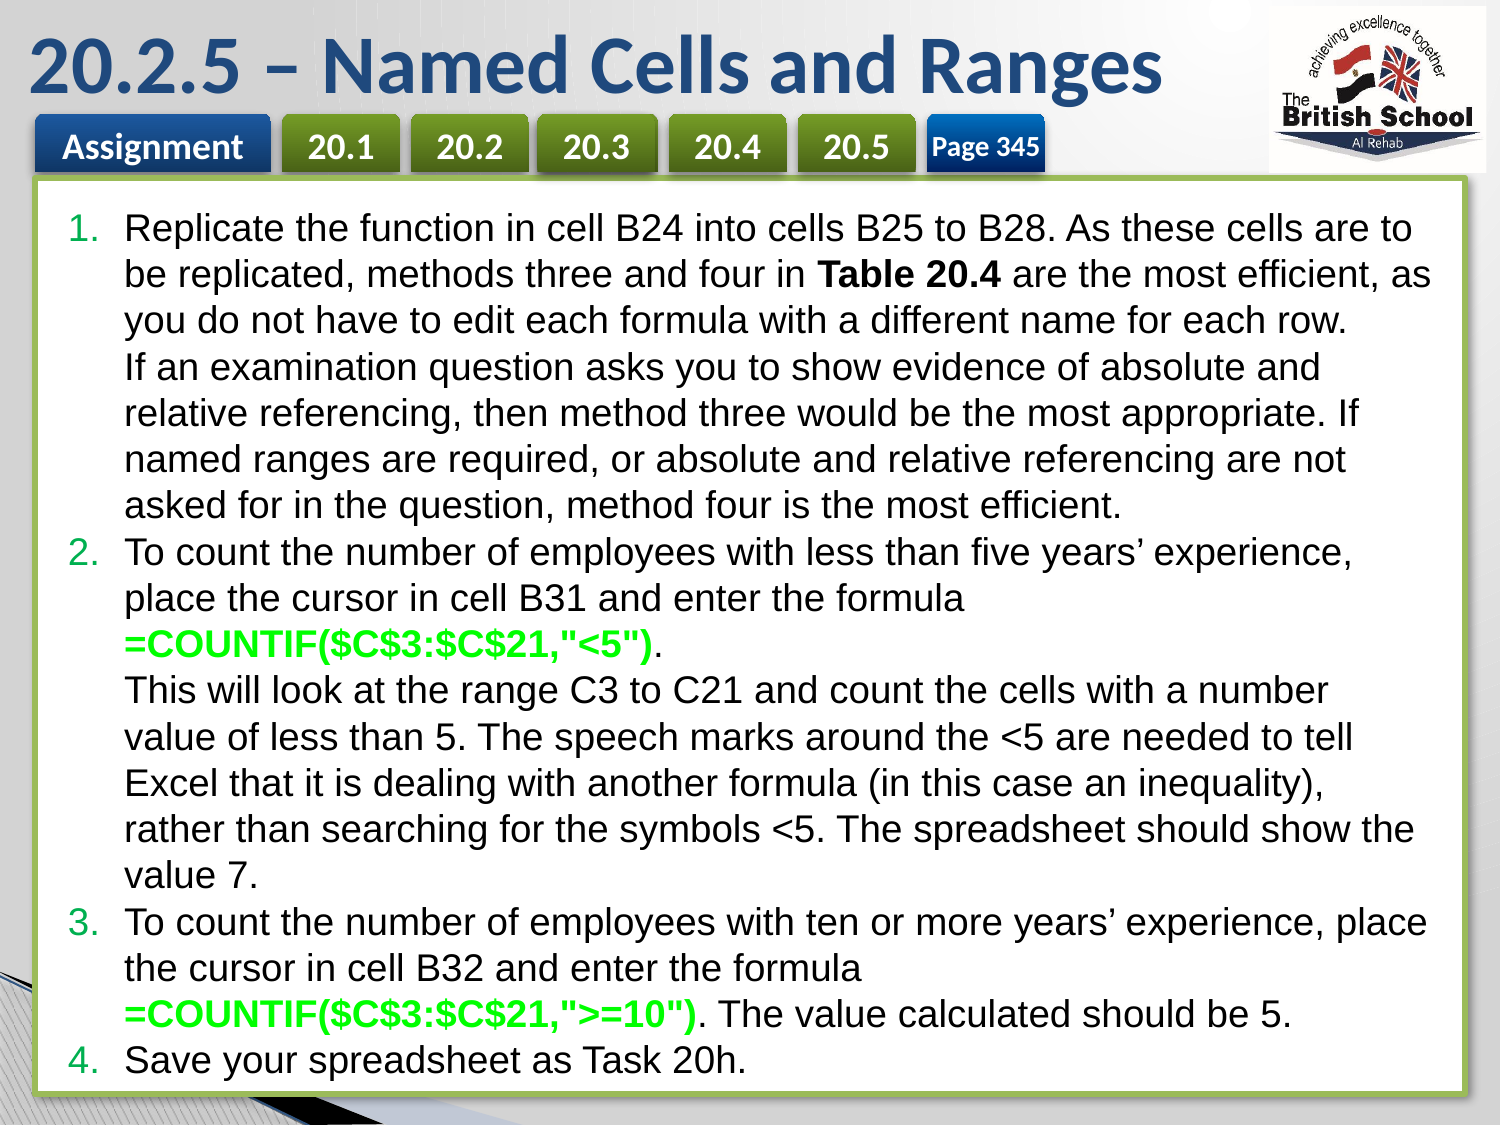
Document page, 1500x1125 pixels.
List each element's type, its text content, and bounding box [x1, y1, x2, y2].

text_box 20.3 [537, 113, 656, 173]
picture [1269, 6, 1487, 173]
title 20.2.5 – Named Cells and Ranges [14, 6, 1270, 114]
text_box Replicate the function in cell B24 into cells B25 to B28. As these cells are to be replicated, methods three and four in Table 20.4 are the most efficient, as you do not have to edit each formula with a different name for each row. If an examination question asks you to show evidence of absolute and relative referencing, then method three would be the most appropriate. If named ranges are required, or absolute and relative referencing are not asked for in the question, method four is the most efficient. To count the number of employees with less than five years’ experience, place the cursor in cell B31 and enter the formula =COUNTIF($C$3:$C$21,"<5"). This will look at the range C3 to C21 and count the cells with a number value of less than 5. The speech marks around the <5 are needed to tell Excel that it is dealing with another formula (in this case an inequality), rather than searching for the symbols <5. The spreadsheet should show the value 7. To count the number of employees with ten or more years’ experience, place the cursor in cell B32 and enter the formula =COUNTIF($C$3:$C$21,">=10"). The value calculated should be 5. Save your spreadsheet as Task 20h. [53, 195, 1447, 1089]
text_box Page 345 [927, 113, 1046, 173]
picture [281, 1114, 303, 1125]
